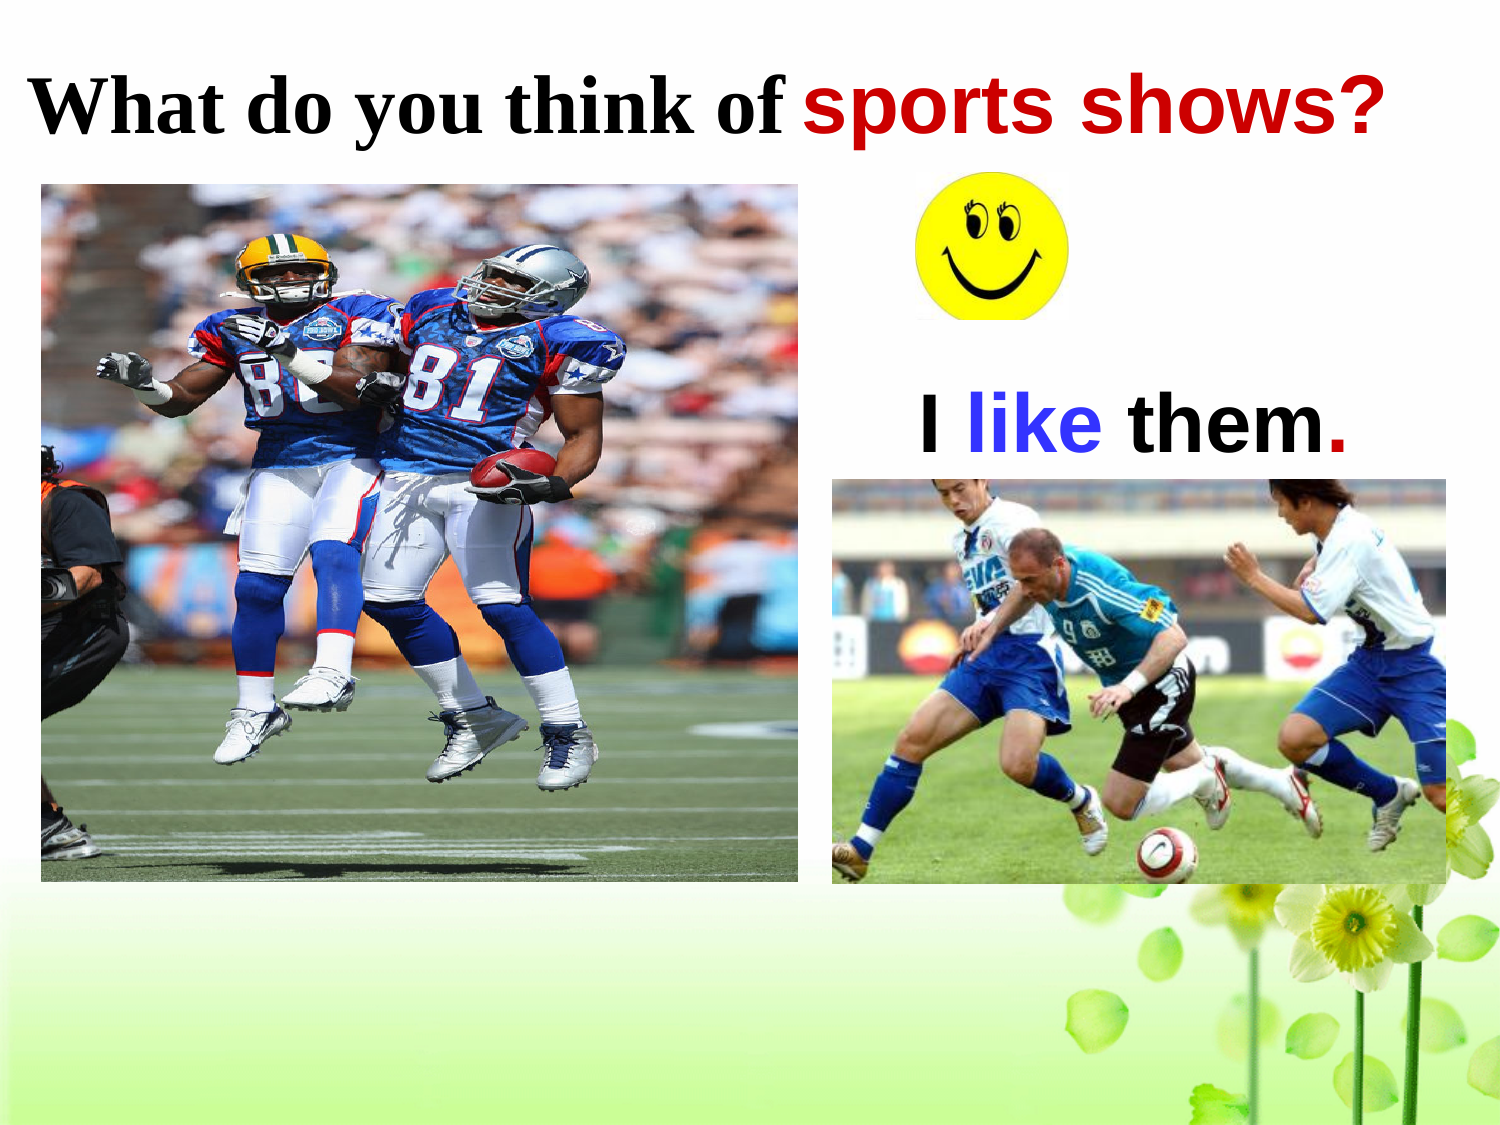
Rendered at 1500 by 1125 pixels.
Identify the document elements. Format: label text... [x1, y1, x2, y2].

picture [0, 0, 1500, 1125]
text_box I like them. [903, 361, 1447, 477]
text_box What do you think of sports shows? [11, 42, 1500, 158]
